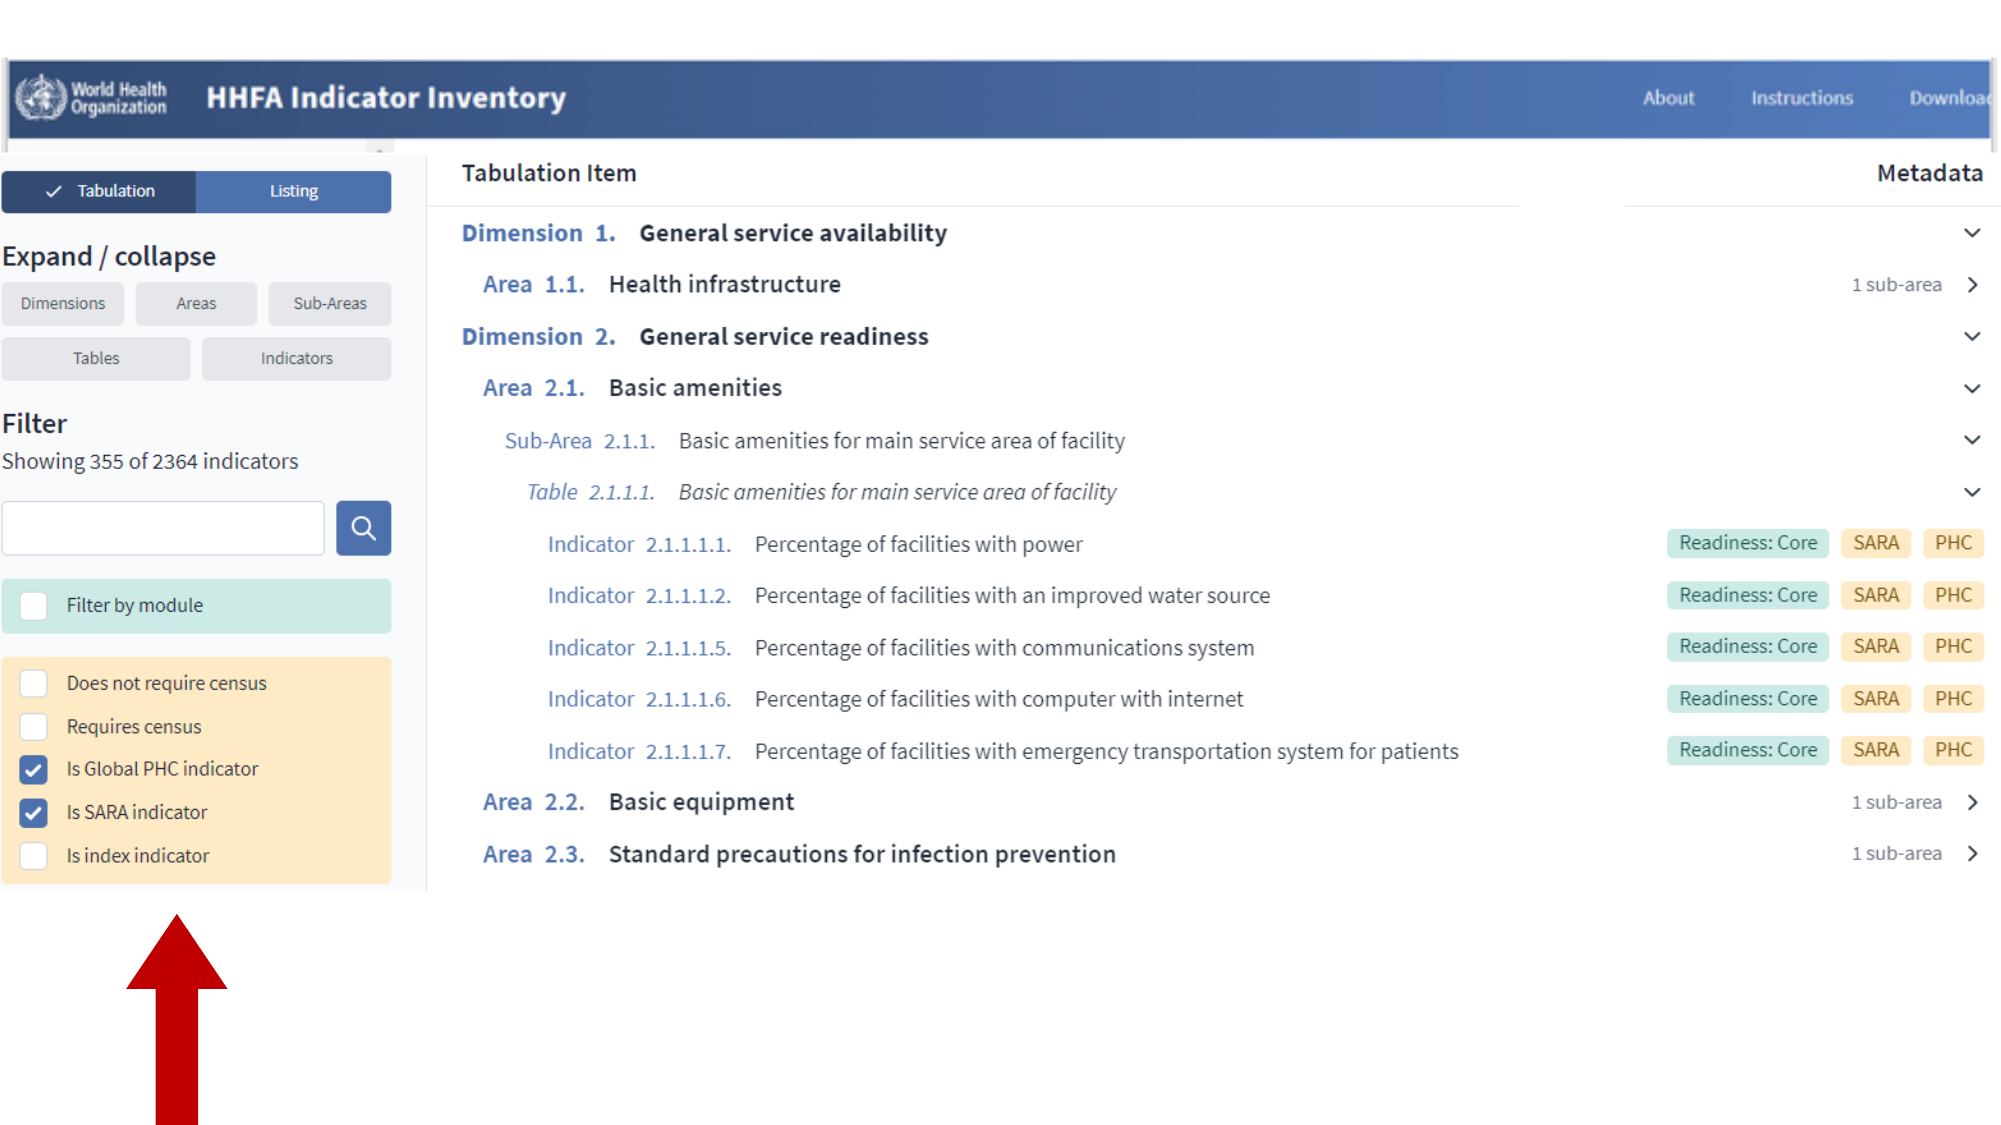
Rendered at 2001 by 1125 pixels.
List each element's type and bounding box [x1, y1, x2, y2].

picture [0, 56, 2001, 892]
text_box [124, 912, 230, 1125]
